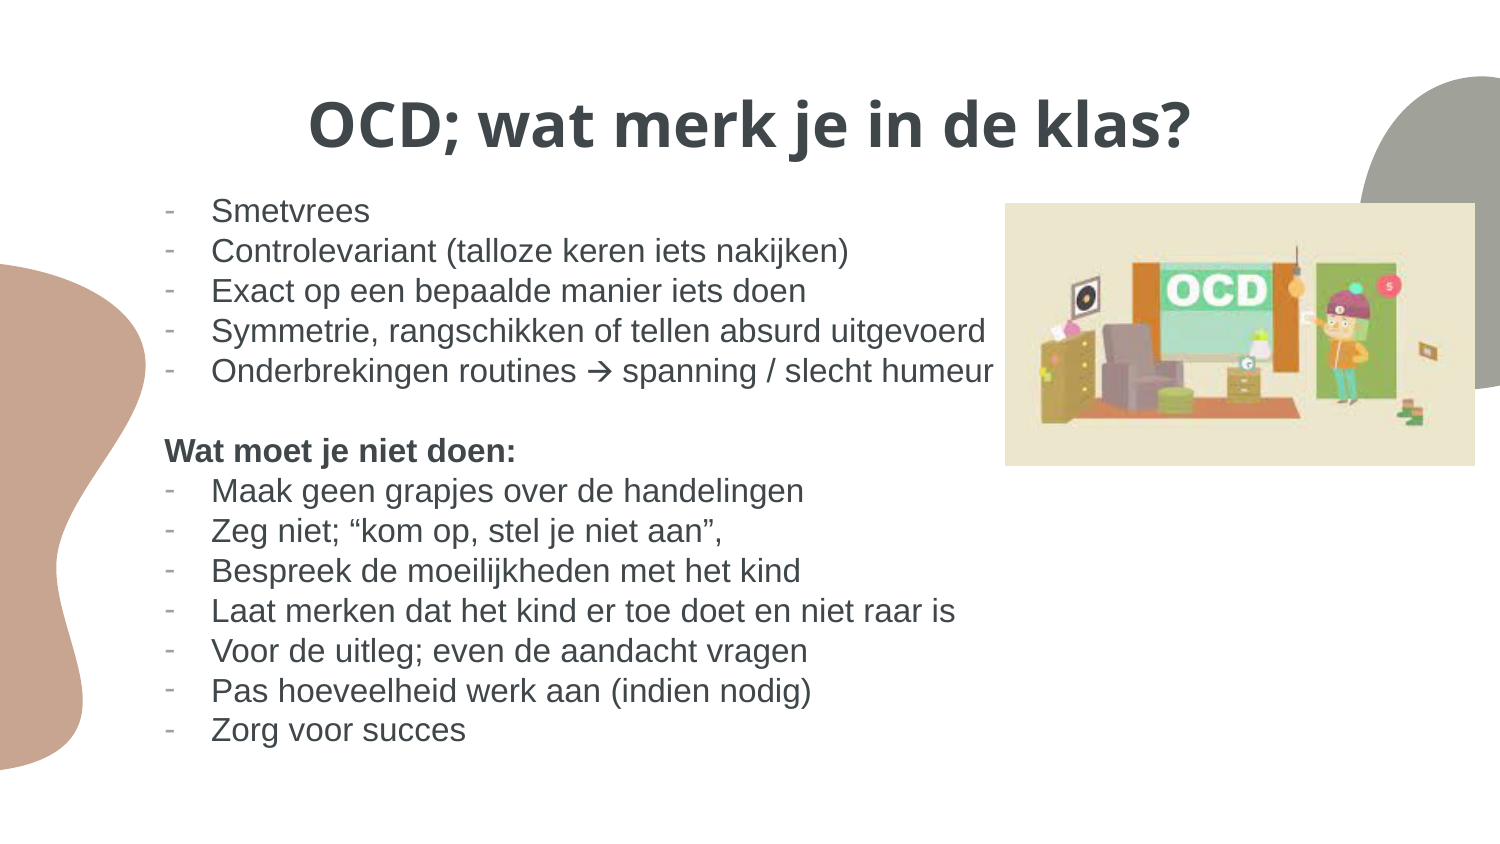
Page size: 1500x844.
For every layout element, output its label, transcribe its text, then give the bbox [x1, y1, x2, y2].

title OCD; wat merk je in de klas? [116, 85, 1383, 175]
subtitle Smetvrees Controlevariant (talloze keren iets nakijken) Exact op een bepaalde manier iets doen Symmetrie, rangschikken of tellen absurd uitgevoerd Onderbrekingen routines 🡪 spanning / slecht humeur Wat moet je niet doen: Maak geen grapjes over de handelingen Zeg niet; “kom op, stel je niet aan”, Bespreek de moeilijkheden met het kind Laat merken dat het kind er toe doet en niet raar is Voor de uitleg; even de aandacht vragen Pas hoeveelheid werk aan (indien nodig) Zorg voor succes [149, 174, 1416, 740]
picture [1005, 203, 1475, 467]
